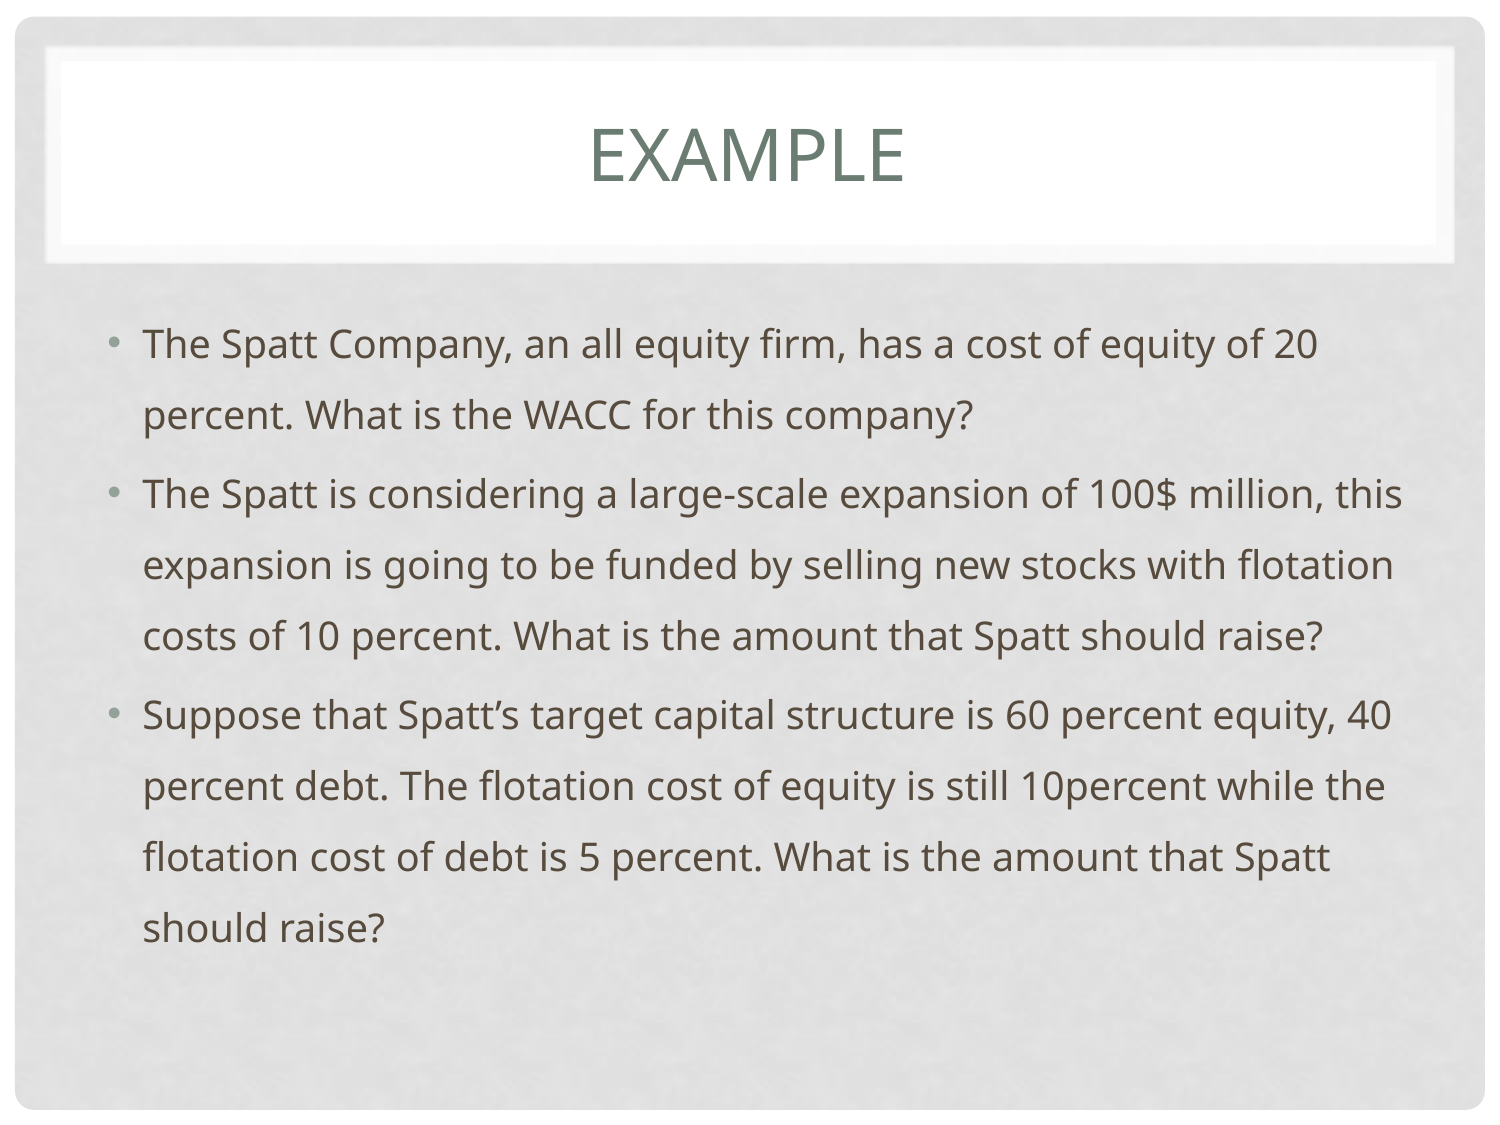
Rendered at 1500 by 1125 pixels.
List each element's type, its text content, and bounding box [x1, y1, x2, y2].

title Example [69, 66, 1425, 238]
list The Spatt Company, an all equity firm, has a cost of equity of 20 percent. What is the WACC for this company? The Spatt is considering a large-scale expansion of 100$ million, this expansion is going to be funded by selling new stocks with flotation costs of 10 percent. What is the amount that Spatt should raise? Suppose that Spatt’s target capital structure is 60 percent equity, 40 percent debt. The flotation cost of equity is still 10percent while the flotation cost of debt is 5 percent. What is the amount that Spatt should raise? [75, 287, 1425, 1005]
